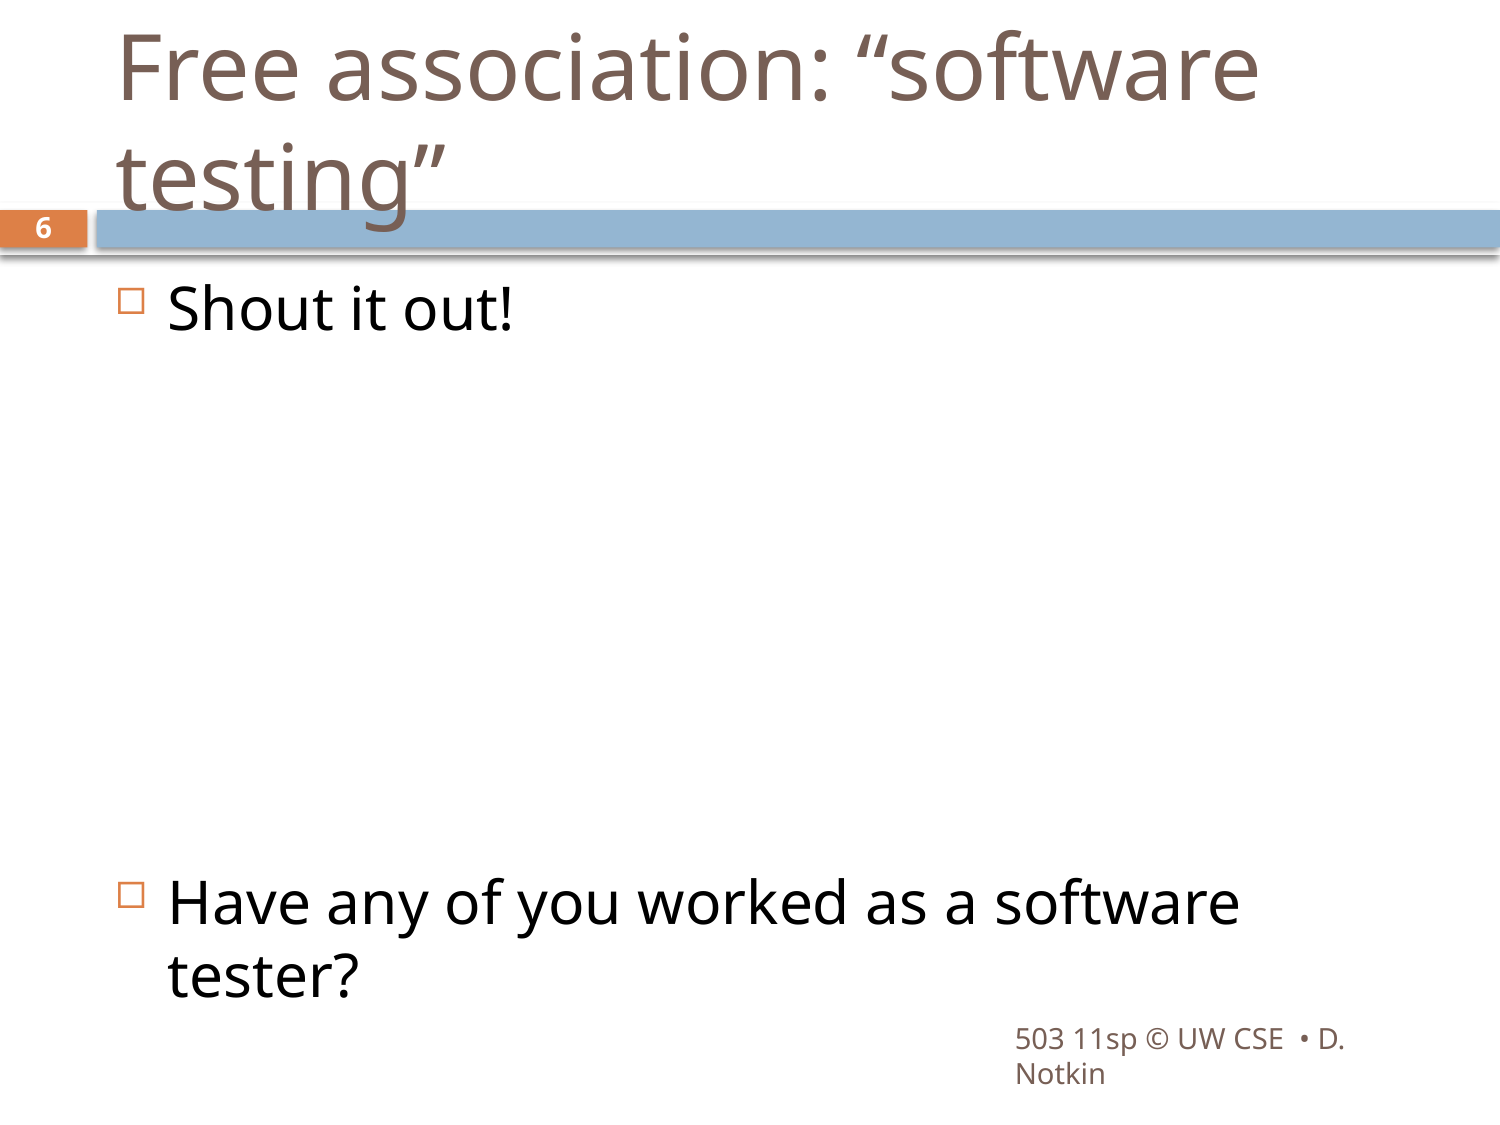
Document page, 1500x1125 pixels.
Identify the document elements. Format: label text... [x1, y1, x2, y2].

slide_number 6 [0, 208, 88, 249]
title Free association: “software testing” [100, 37, 1438, 200]
slide_number 503 11sp © UW CSE • D. Notkin [999, 1025, 1438, 1085]
list Shout it out! Have any of you worked as a software tester? [100, 262, 1438, 1000]
